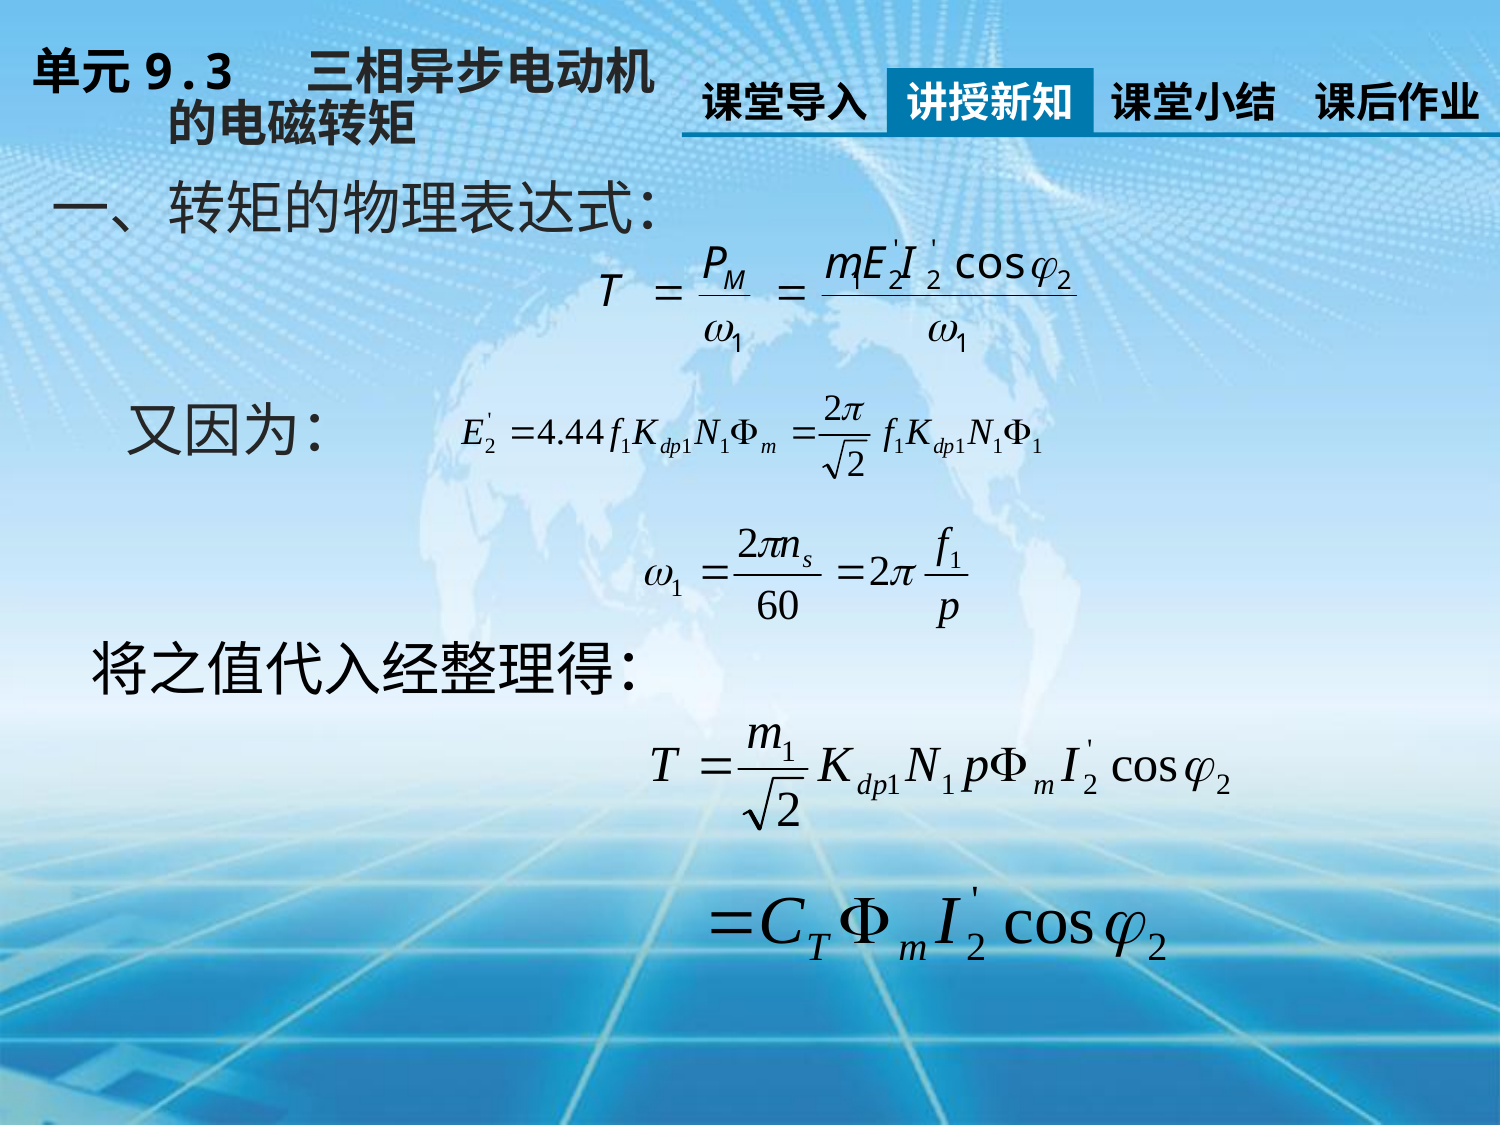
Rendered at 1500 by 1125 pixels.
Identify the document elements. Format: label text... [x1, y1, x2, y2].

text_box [637, 514, 976, 636]
text_box 一、转矩的物理表达式： [36, 163, 707, 249]
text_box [643, 697, 1242, 841]
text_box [694, 869, 1179, 978]
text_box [596, 228, 1088, 363]
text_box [16, 39, 1500, 160]
text_box 又因为： [110, 385, 374, 471]
text_box 将之值代入经整理得： [75, 624, 688, 710]
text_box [454, 385, 1049, 488]
picture [0, 0, 1500, 1125]
